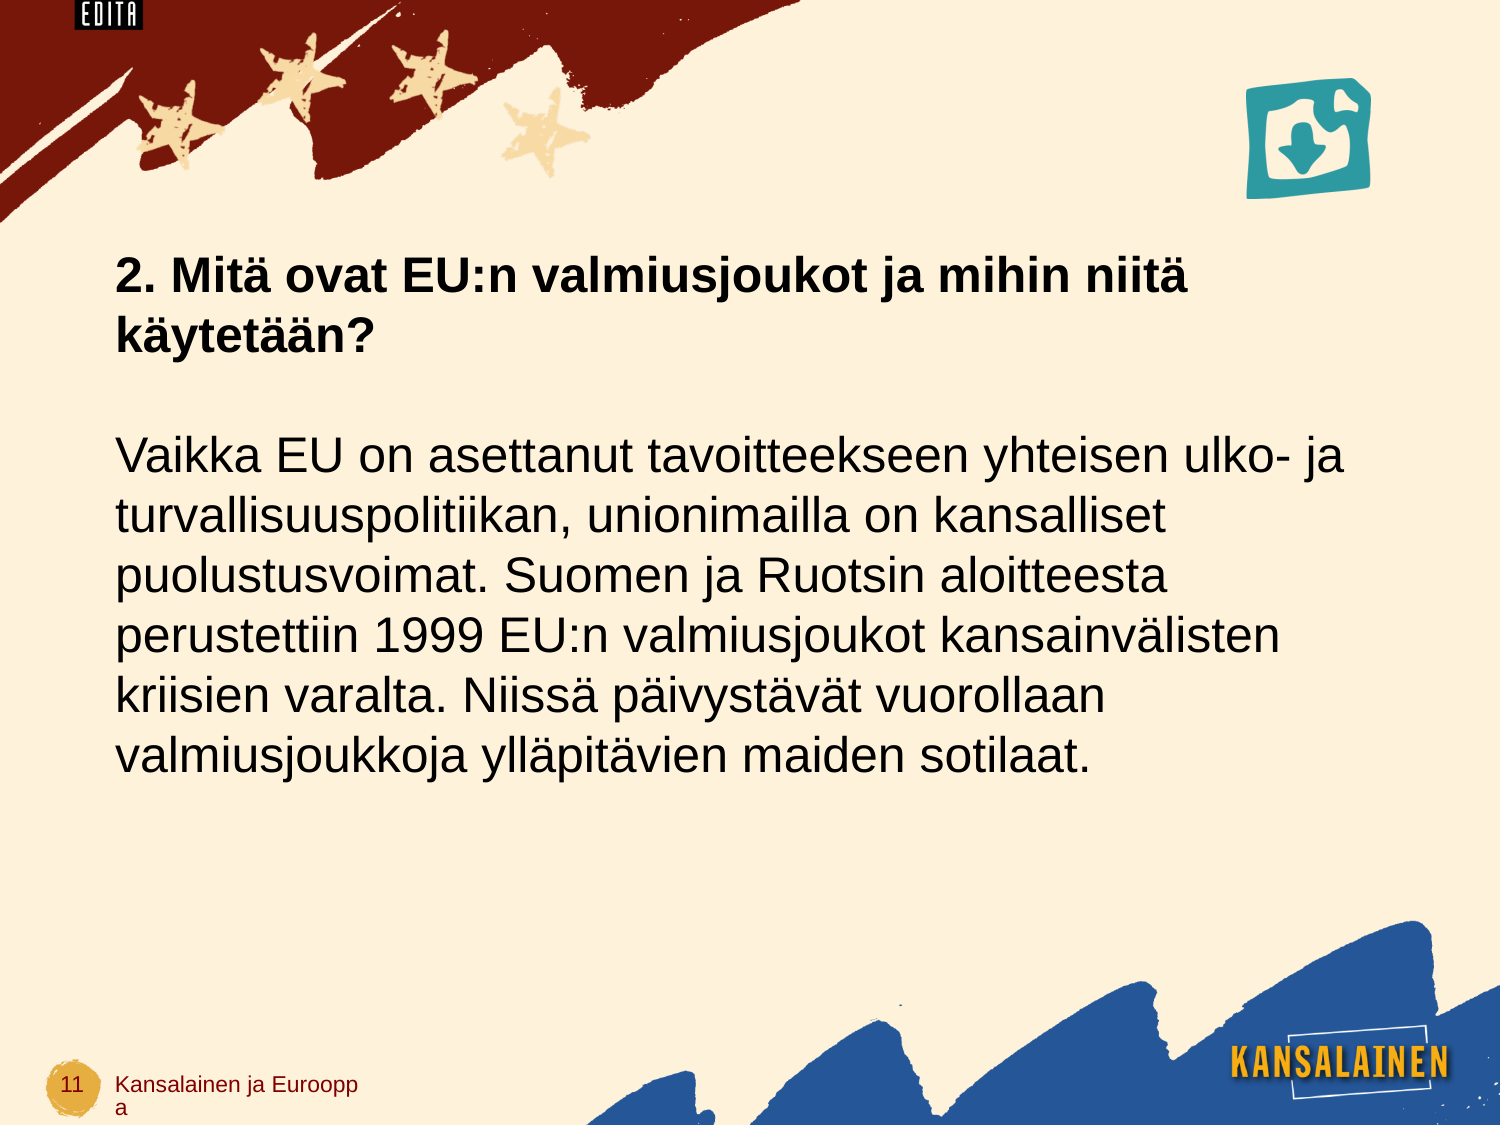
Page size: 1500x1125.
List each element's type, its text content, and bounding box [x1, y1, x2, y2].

footer Kansalainen ja Eurooppa [99, 1062, 376, 1125]
slide_number 11 [37, 1062, 99, 1125]
text_box 2. Mitä ovat EU:n valmiusjoukot ja mihin niitä käytetään? Vaikka EU on asettanut tavoitteekseen yhteisen ulko- ja turvallisuuspolitiikan, unionimailla on kansalliset puolustusvoimat. Suomen ja Ruotsin aloitteesta perustettiin 1999 EU:n valmiusjoukot kansainvälisten kriisien varalta. Niissä päivystävät vuorollaan valmiusjoukkoja ylläpitävien maiden sotilaat. [100, 175, 1388, 791]
picture [0, 0, 1500, 1125]
